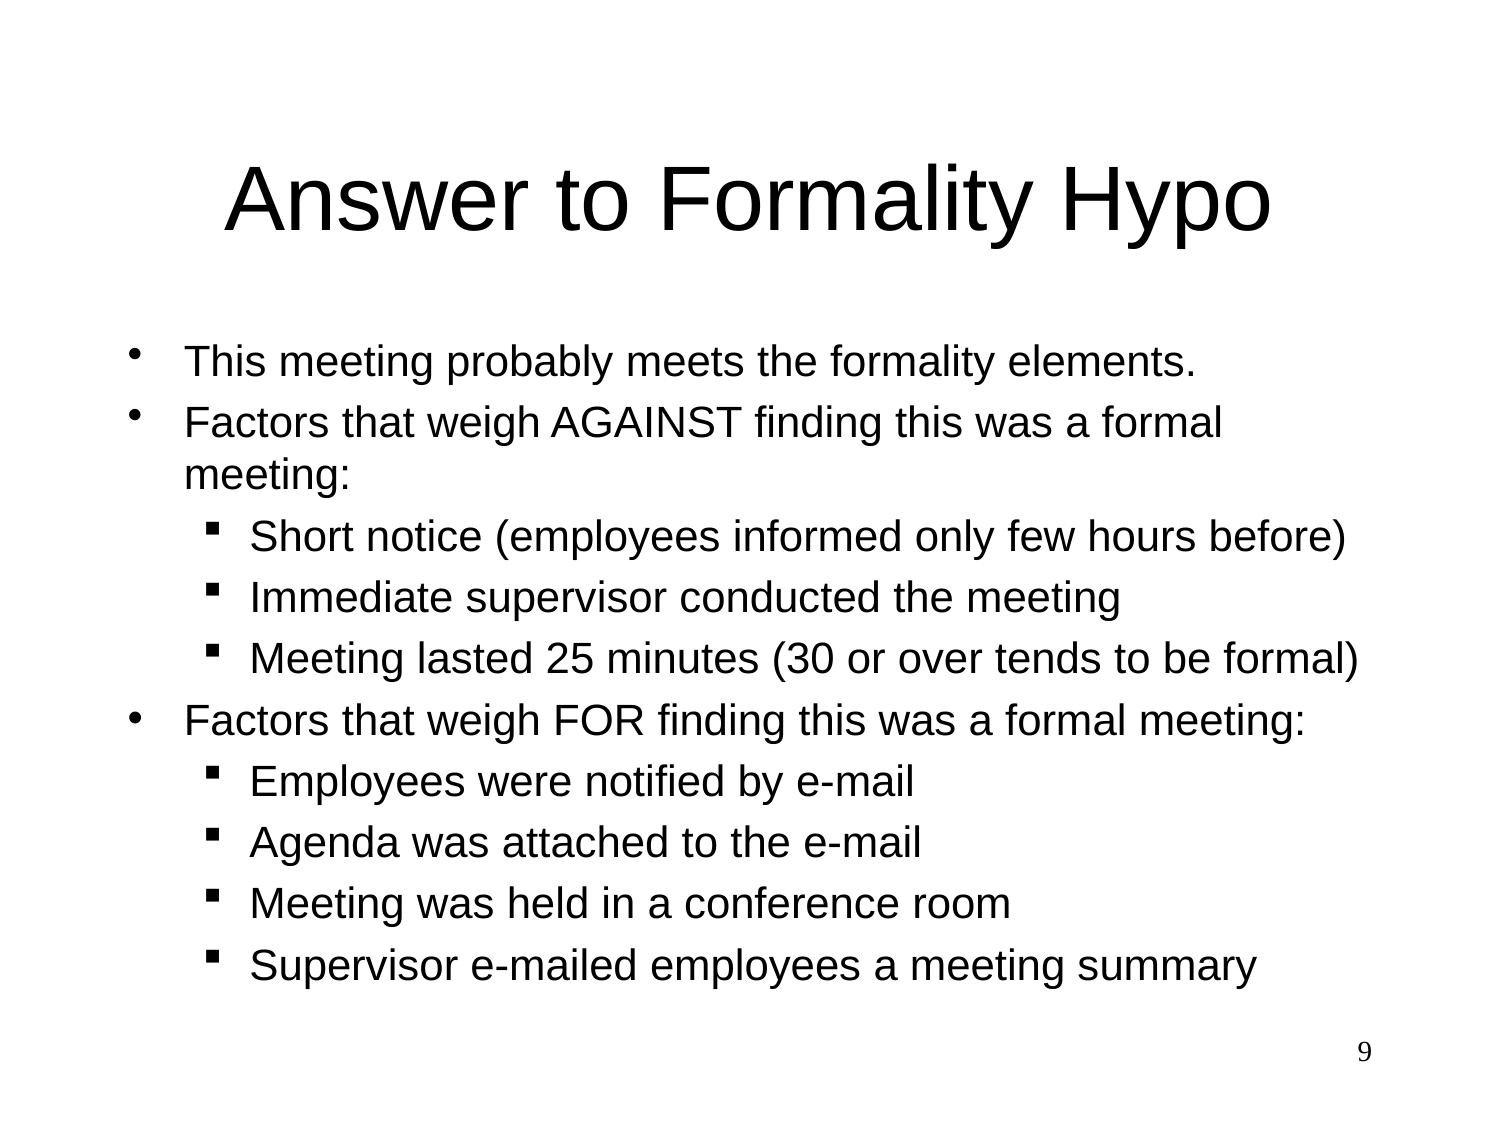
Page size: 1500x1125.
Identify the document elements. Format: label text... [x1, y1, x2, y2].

slide_number 9 [1074, 1024, 1388, 1101]
list This meeting probably meets the formality elements. Factors that weigh AGAINST finding this was a formal meeting: Short notice (employees informed only few hours before) Immediate supervisor conducted the meeting Meeting lasted 25 minutes (30 or over tends to be formal) Factors that weigh FOR finding this was a formal meeting: Employees were notified by e-mail Agenda was attached to the e-mail Meeting was held in a conference room Supervisor e-mailed employees a meeting summary [112, 324, 1388, 1001]
title Answer to Formality Hypo [112, 99, 1388, 288]
